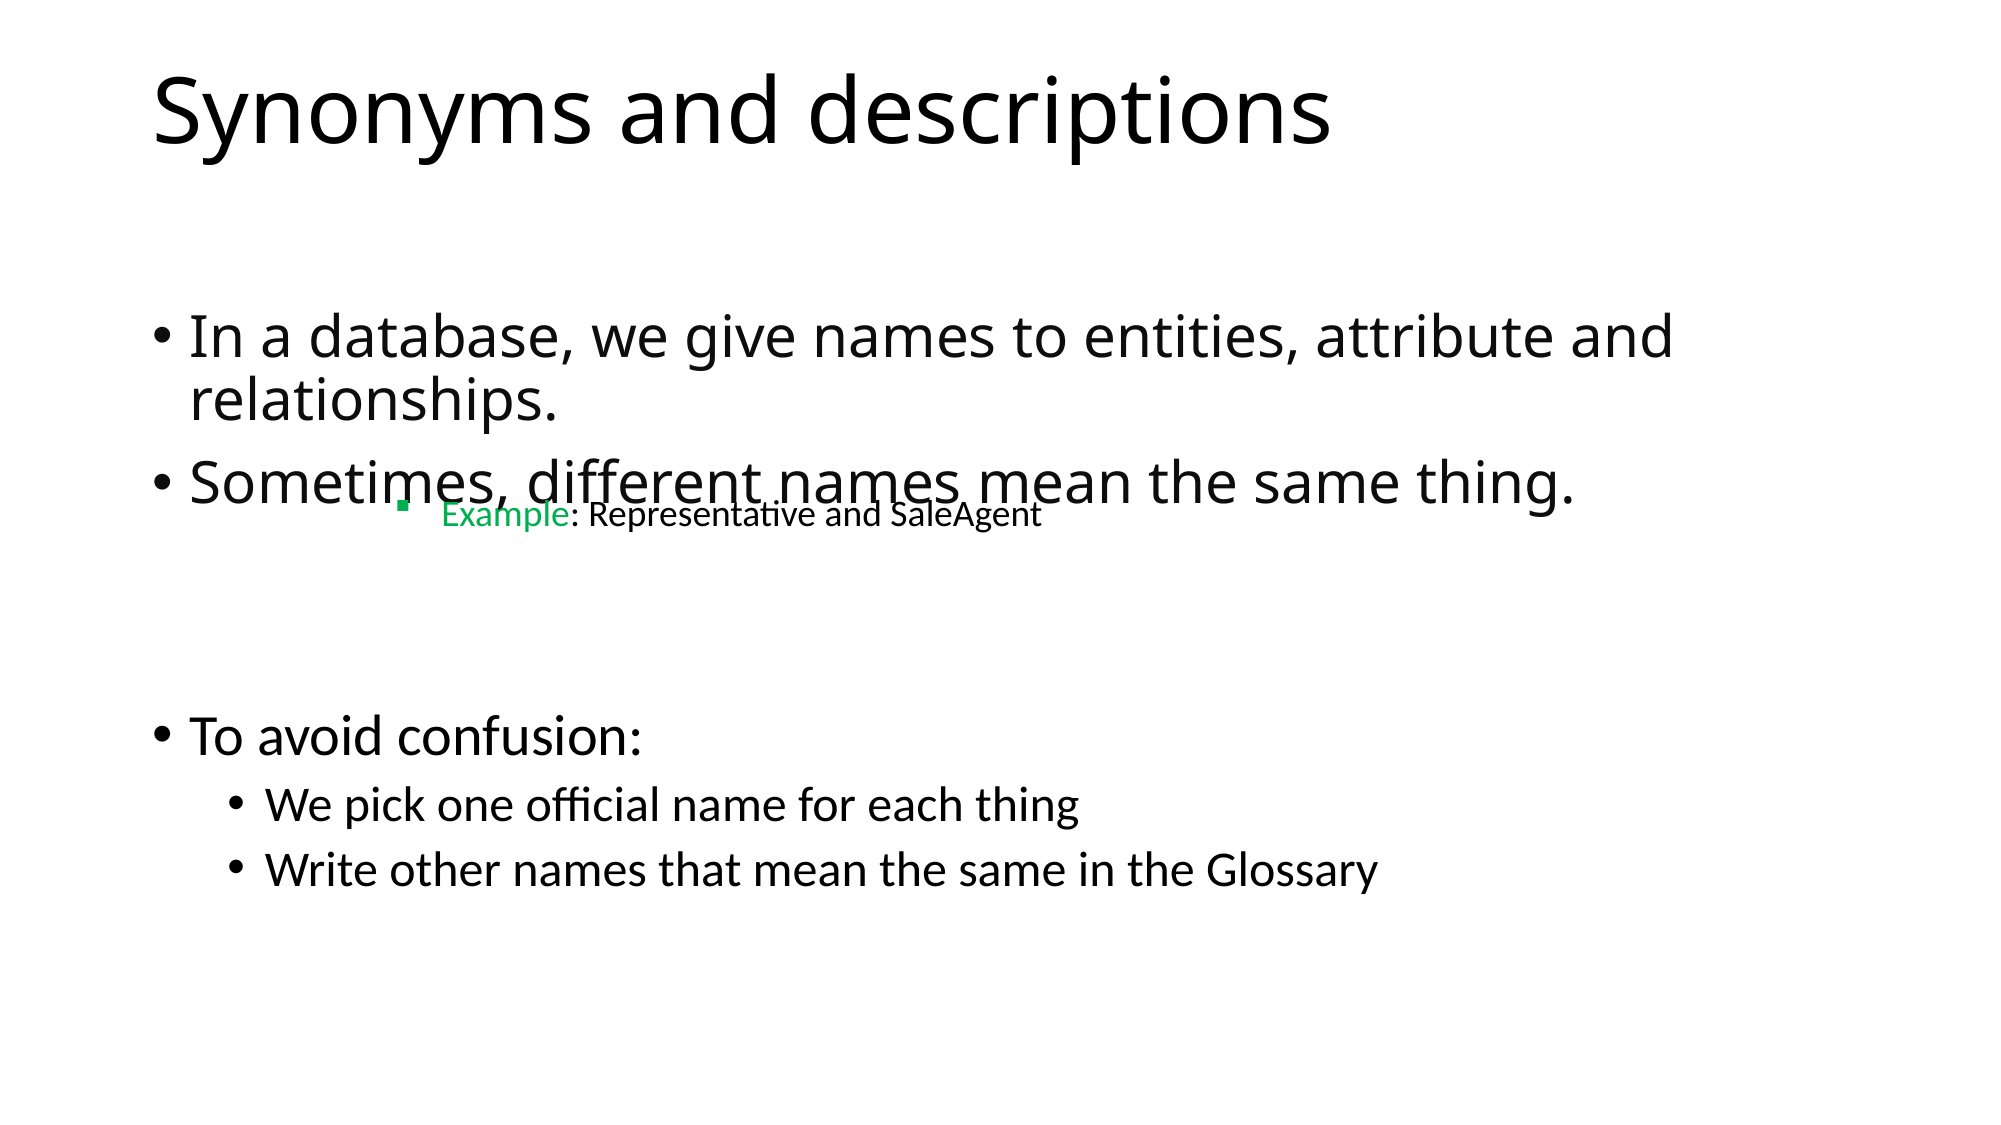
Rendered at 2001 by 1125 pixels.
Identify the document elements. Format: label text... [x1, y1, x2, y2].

title Synonyms and descriptions [137, 59, 1863, 278]
list In a database, we give names to entities, attribute and relationships. Sometimes, different names mean the same thing. To avoid confusion: We pick one official name for each thing Write other names that mean the same in the Glossary [137, 299, 1863, 1014]
text_box Example: Representative and SaleAgent [379, 481, 1058, 541]
